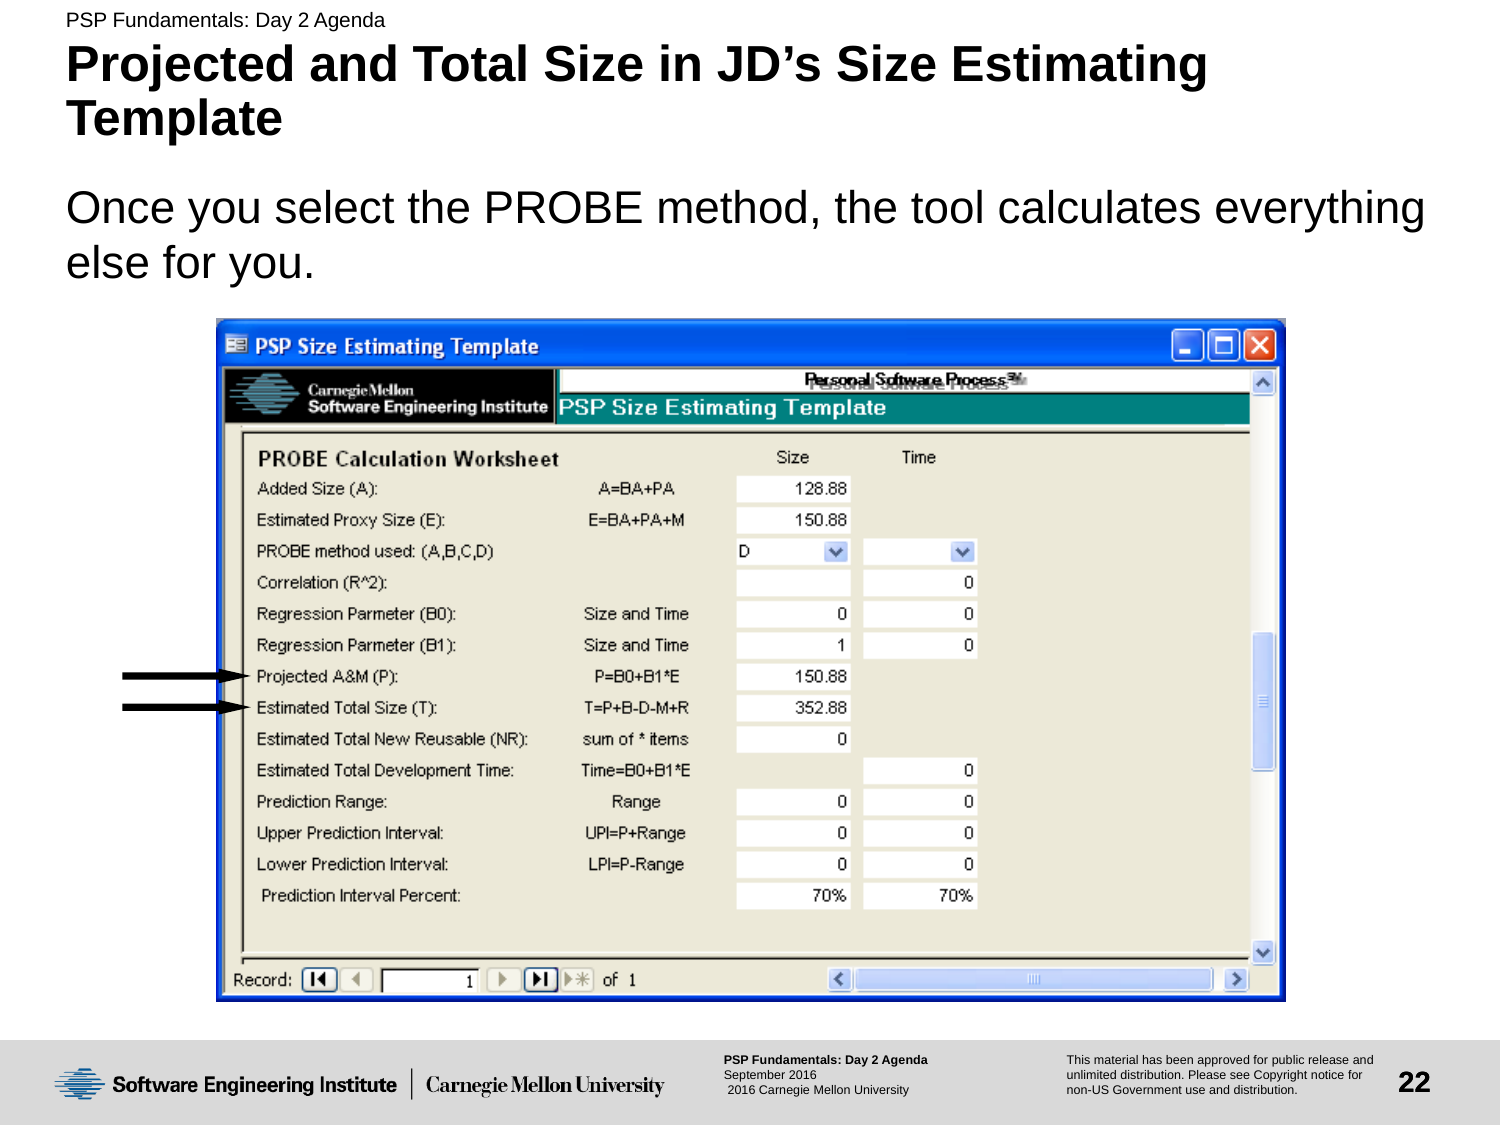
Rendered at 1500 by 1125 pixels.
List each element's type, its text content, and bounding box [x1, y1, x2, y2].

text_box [122, 318, 1286, 1002]
title Projected and Total Size in JD’s Size Estimating Template [65, 37, 1430, 148]
picture [46, 1061, 673, 1104]
list Once you select the PROBE method, the tool calculates everything else for you. [65, 177, 1431, 1000]
